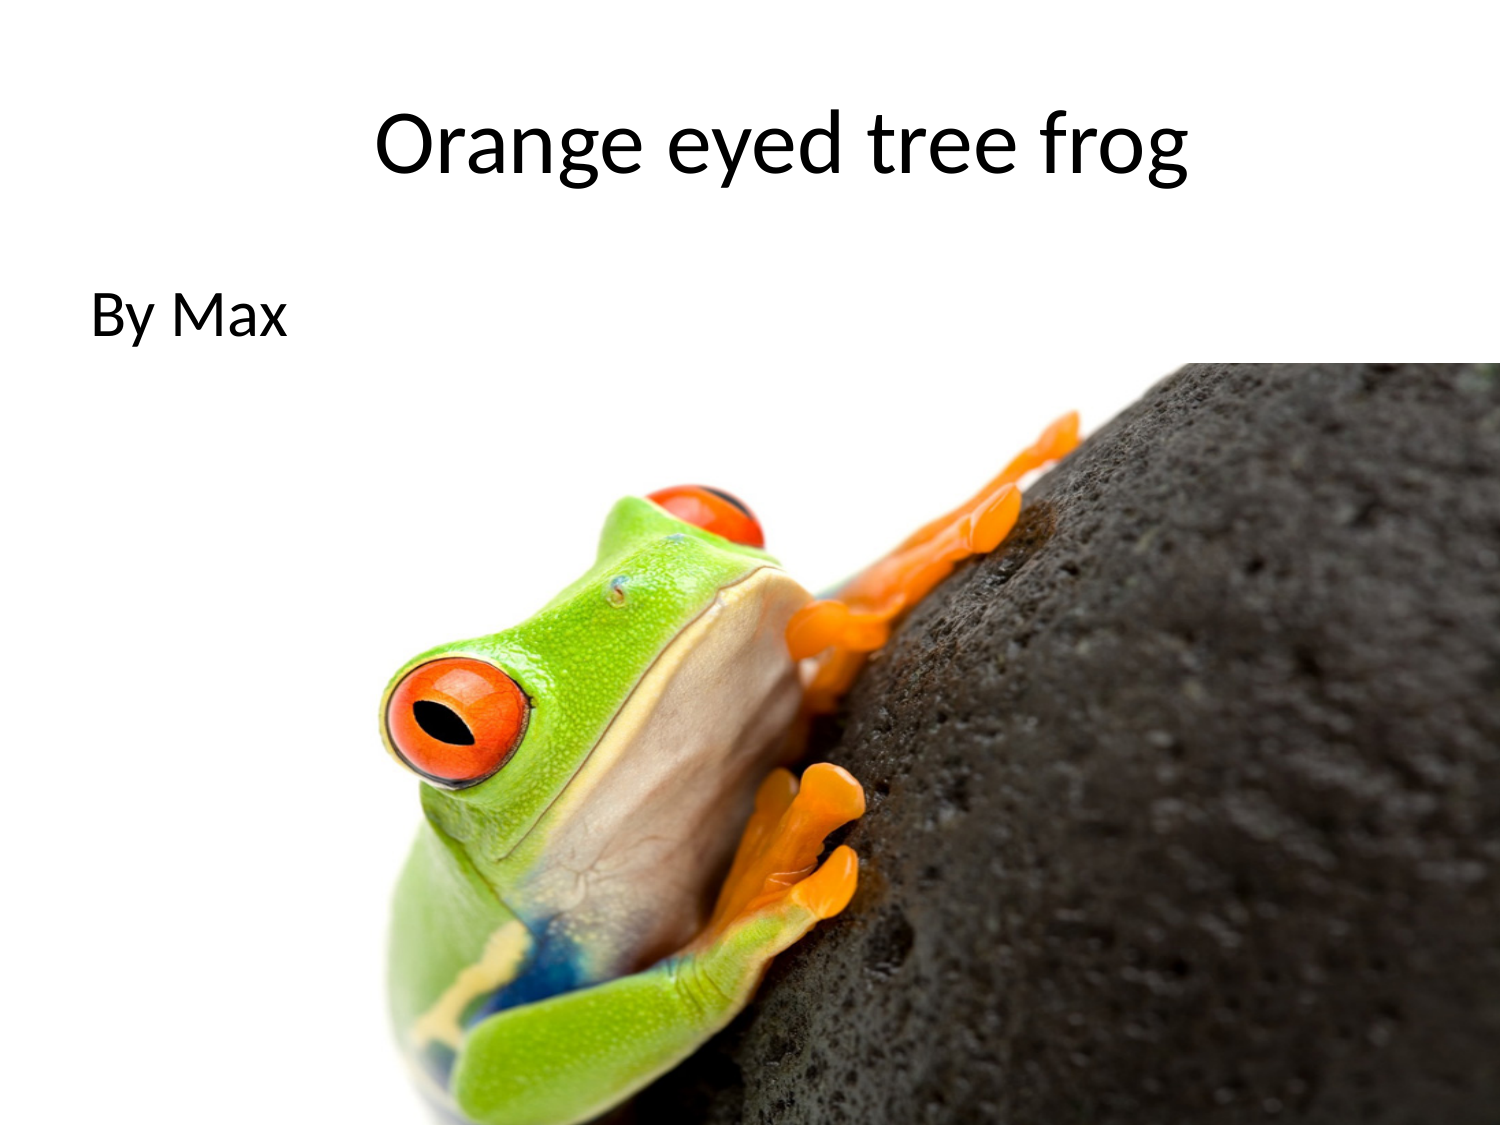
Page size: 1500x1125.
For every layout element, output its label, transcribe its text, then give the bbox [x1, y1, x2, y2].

picture [64, 363, 1500, 1125]
list By Max [75, 262, 1425, 361]
title Orange eyed tree frog [107, 42, 1458, 231]
